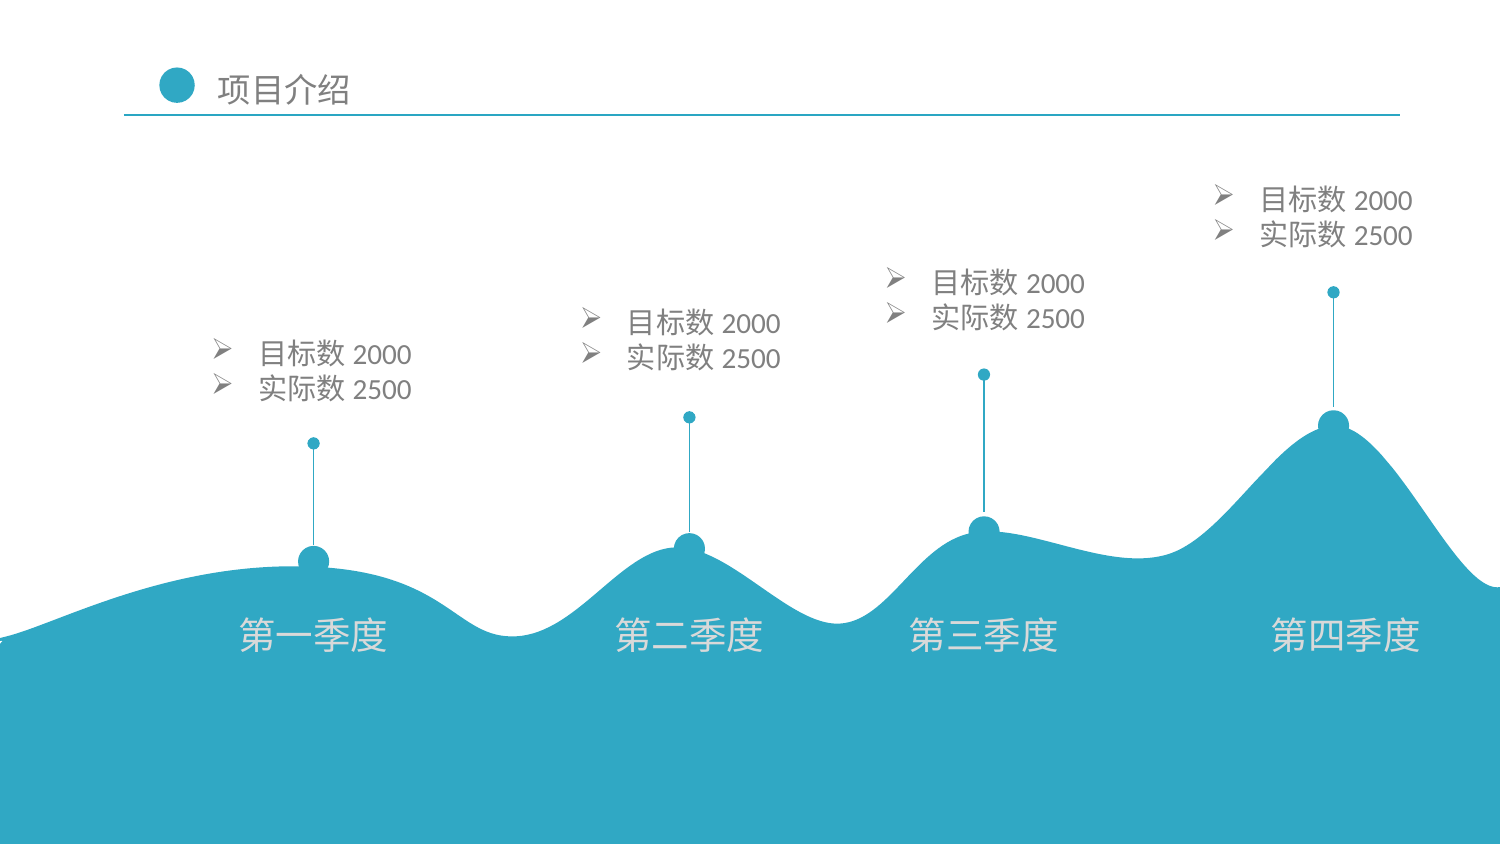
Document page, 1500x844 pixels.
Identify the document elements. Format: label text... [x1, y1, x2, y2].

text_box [971, 374, 997, 545]
text_box 目标数2000 实际数2500 [869, 256, 1100, 342]
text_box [676, 417, 703, 562]
text_box 目标数2000 实际数2500 [196, 327, 427, 413]
text_box 第一季度 [223, 604, 404, 665]
text_box 目标数2000 实际数2500 [1197, 173, 1428, 259]
text_box 第三季度 [893, 604, 1074, 665]
text_box 目标数2000 实际数2500 [564, 297, 796, 383]
text_box [0, 427, 1500, 844]
text_box 第二季度 [599, 604, 780, 665]
text_box 第四季度 [1255, 604, 1436, 665]
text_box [1320, 292, 1347, 439]
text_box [300, 443, 327, 575]
